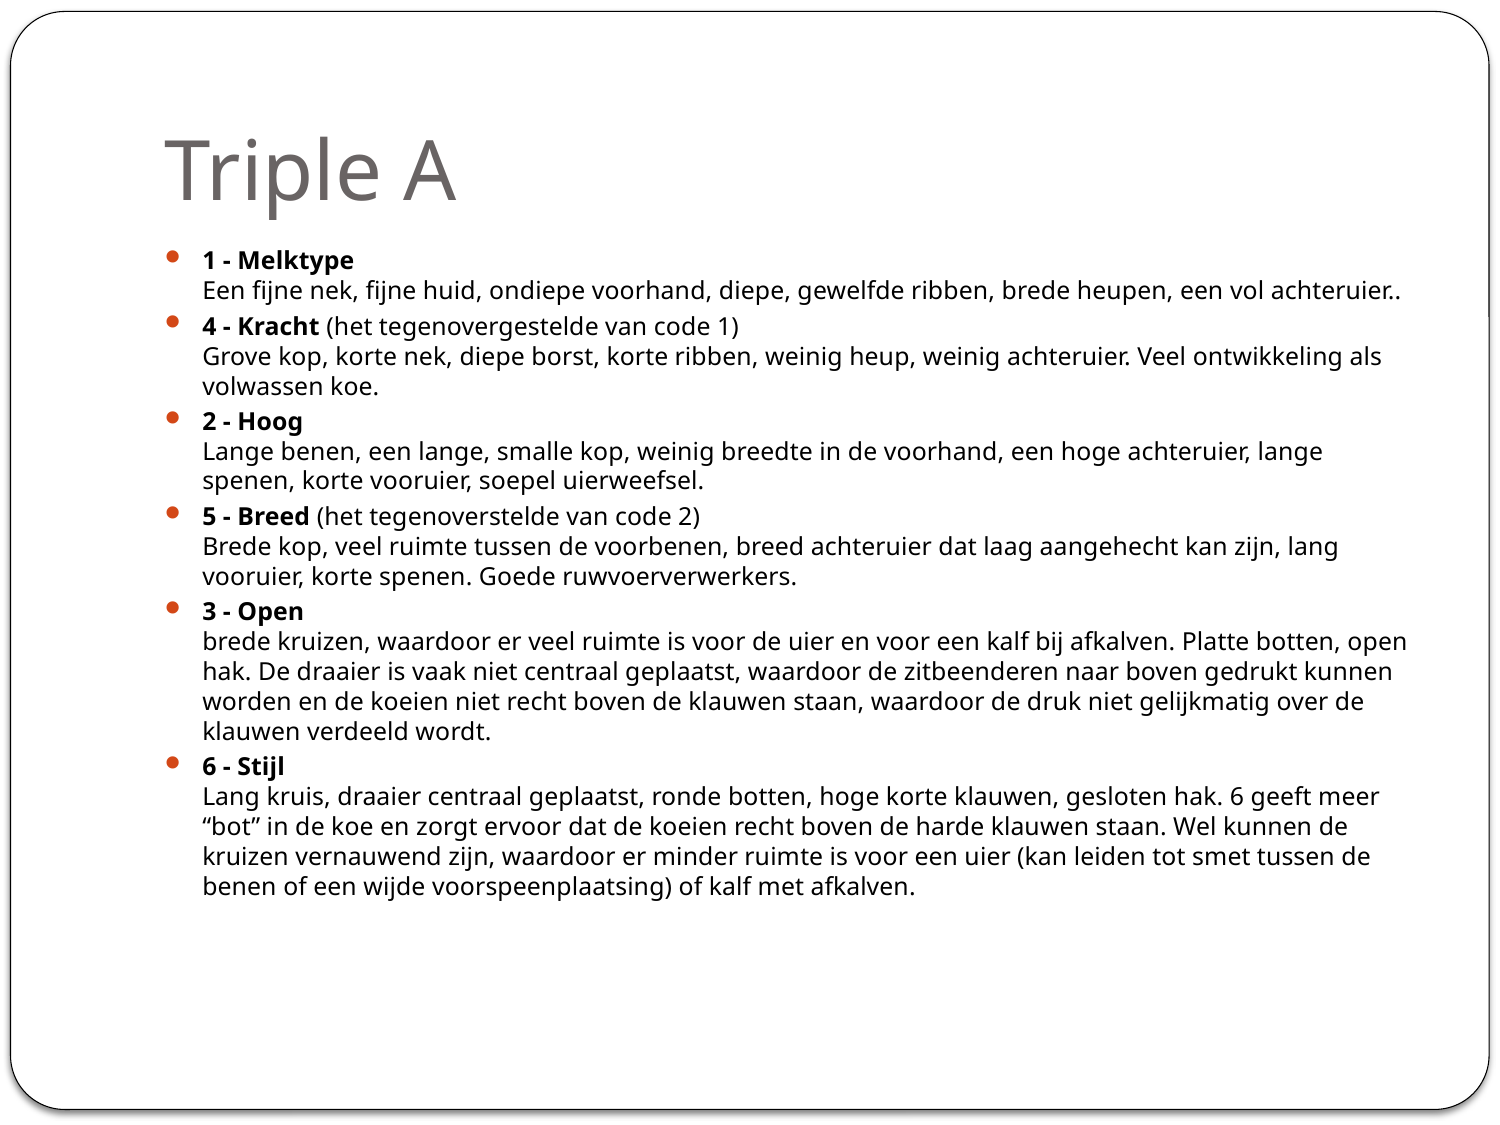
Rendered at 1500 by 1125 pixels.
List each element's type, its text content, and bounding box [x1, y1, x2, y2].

list 1 - Melktype Een fijne nek, fijne huid, ondiepe voorhand, diepe, gewelfde ribben, brede heupen, een vol achteruier.. 4 - Kracht (het tegenovergestelde van code 1) Grove kop, korte nek, diepe borst, korte ribben, weinig heup, weinig achteruier. Veel ontwikkeling als volwassen koe. 2 - Hoog Lange benen, een lange, smalle kop, weinig breedte in de voorhand, een hoge achteruier, lange spenen, korte vooruier, soepel uierweefsel. 5 - Breed (het tegenoverstelde van code 2) Brede kop, veel ruimte tussen de voorbenen, breed achteruier dat laag aangehecht kan zijn, lang vooruier, korte spenen. Goede ruwvoerverwerkers. 3 - Open brede kruizen, waardoor er veel ruimte is voor de uier en voor een kalf bij afkalven. Platte botten, open hak. De draaier is vaak niet centraal geplaatst, waardoor de zitbeenderen naar boven gedrukt kunnen worden en de koeien niet recht boven de klauwen staan, waardoor de druk niet gelijkmatig over de klauwen verdeeld wordt. 6 - Stijl Lang kruis, draaier centraal geplaatst, ronde botten, hoge korte klauwen, gesloten hak. 6 geeft meer “bot” in de koe en zorgt ervoor dat de koeien recht boven de harde klauwen staan. Wel kunnen de kruizen vernauwend zijn, waardoor er minder ruimte is voor een uier (kan leiden tot smet tussen de benen of een wijde voorspeenplaatsing) of kalf met afkalven. [150, 237, 1425, 988]
title Triple A [150, 45, 1425, 233]
